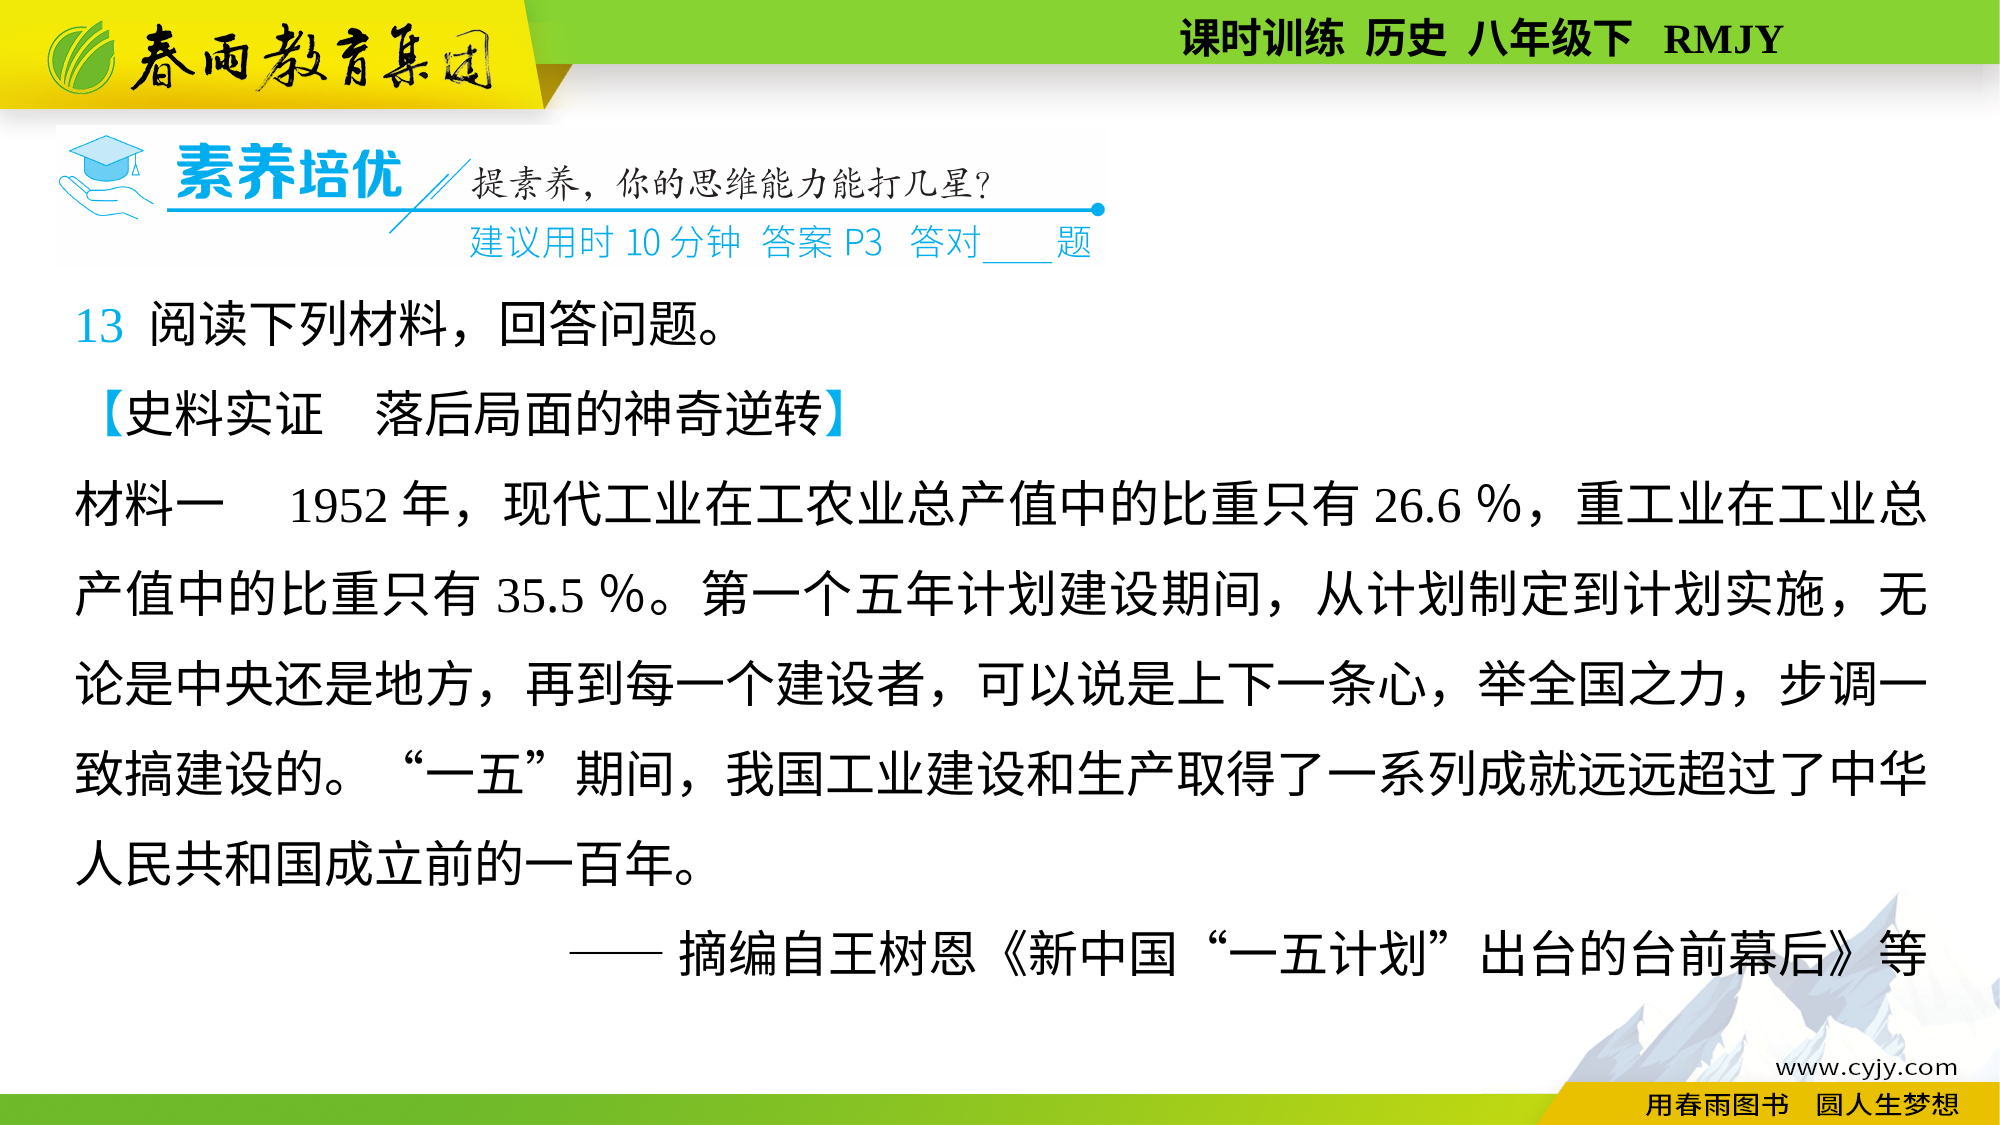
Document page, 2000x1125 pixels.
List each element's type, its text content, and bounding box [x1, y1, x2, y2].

list 13 阅读下列材料，回答问题。 【史料实证 落后局面的神奇逆转】 材料一 1952年，现代工业在工农业总产值中的比重只有26.6％，重工业在工业总产值中的比重只有35.5％。第一个五年计划建设期间，从计划制定到计划实施，无论是中央还是地方，再到每一个建设者，可以说是上下一条心，举全国之力，步调一致搞建设的。“一五”期间，我国工业建设和生产取得了一系列成就远远超过了中华人民共和国成立前的一百年。 ——摘编自王树恩《新中国“一五计划”出台的台前幕后》等 [59, 255, 1944, 998]
picture [0, 0, 2000, 1125]
